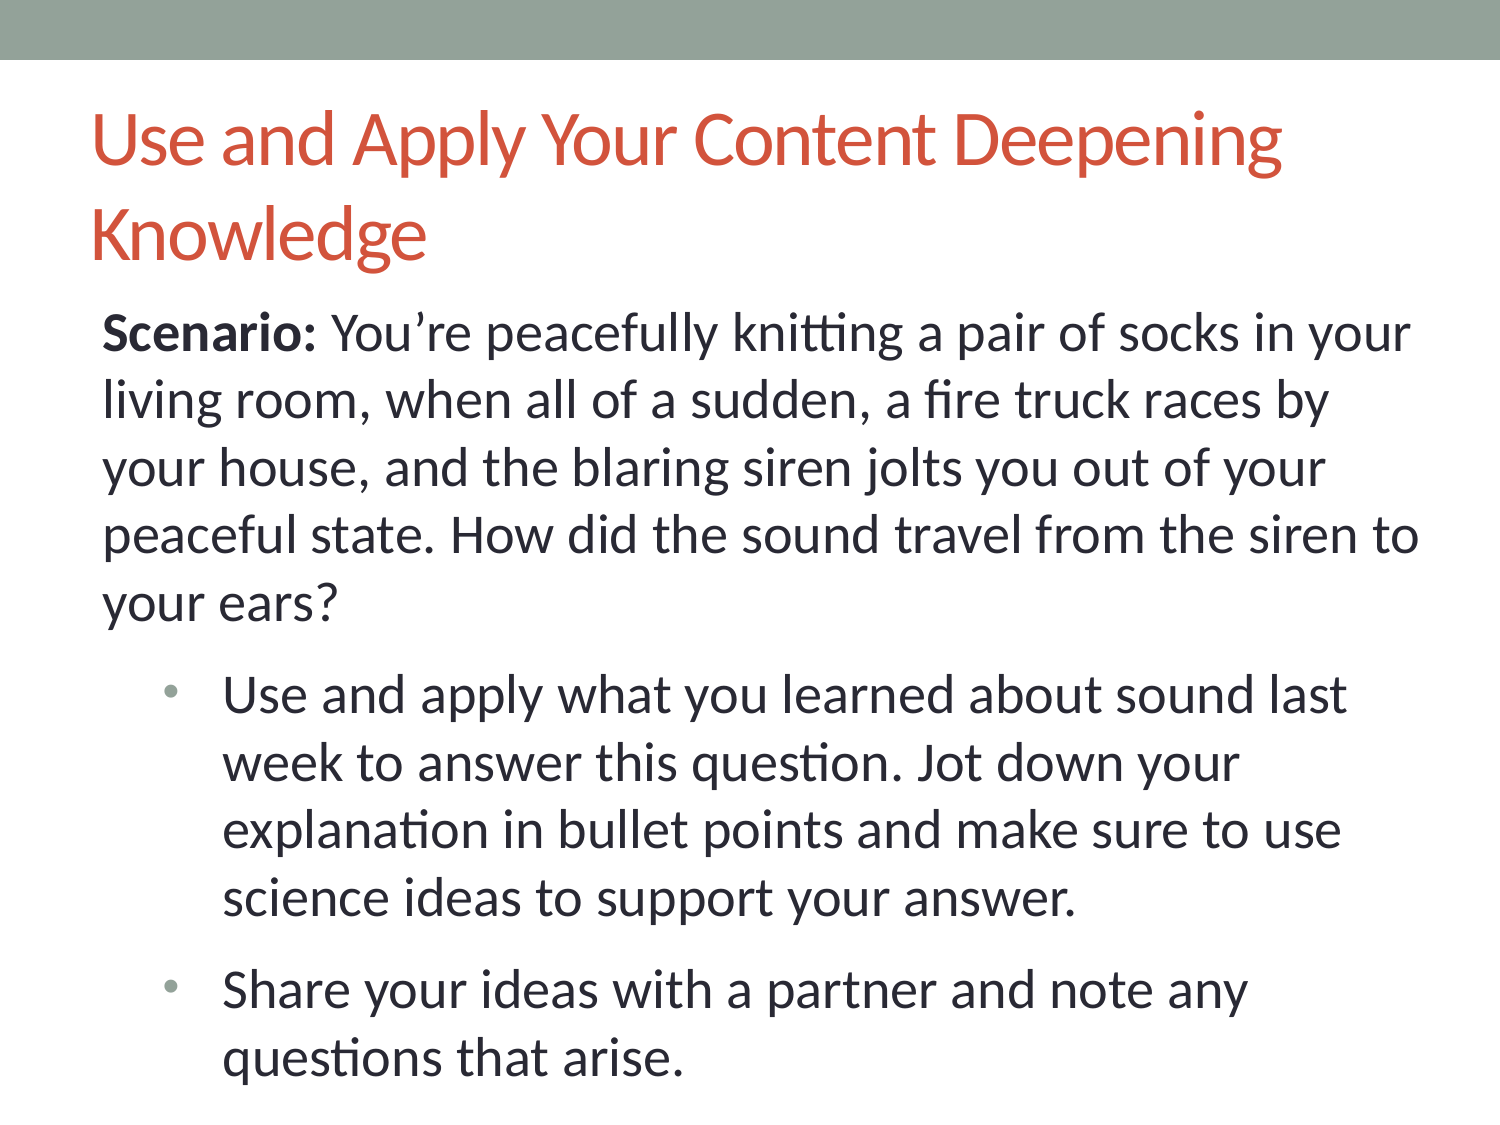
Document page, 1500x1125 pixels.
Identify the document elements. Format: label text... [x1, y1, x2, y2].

title Use and Apply Your Content Deepening Knowledge [75, 99, 1425, 263]
list Scenario: You’re peacefully knitting a pair of socks in your living room, when all of a sudden, a fire truck races by your house, and the blaring siren jolts you out of your peaceful state. How did the sound travel from the siren to your ears? Use and apply what you learned about sound last week to answer this question. Jot down your explanation in bullet points and make sure to use science ideas to support your answer. Share your ideas with a partner and note any questions that arise. [87, 287, 1450, 1075]
